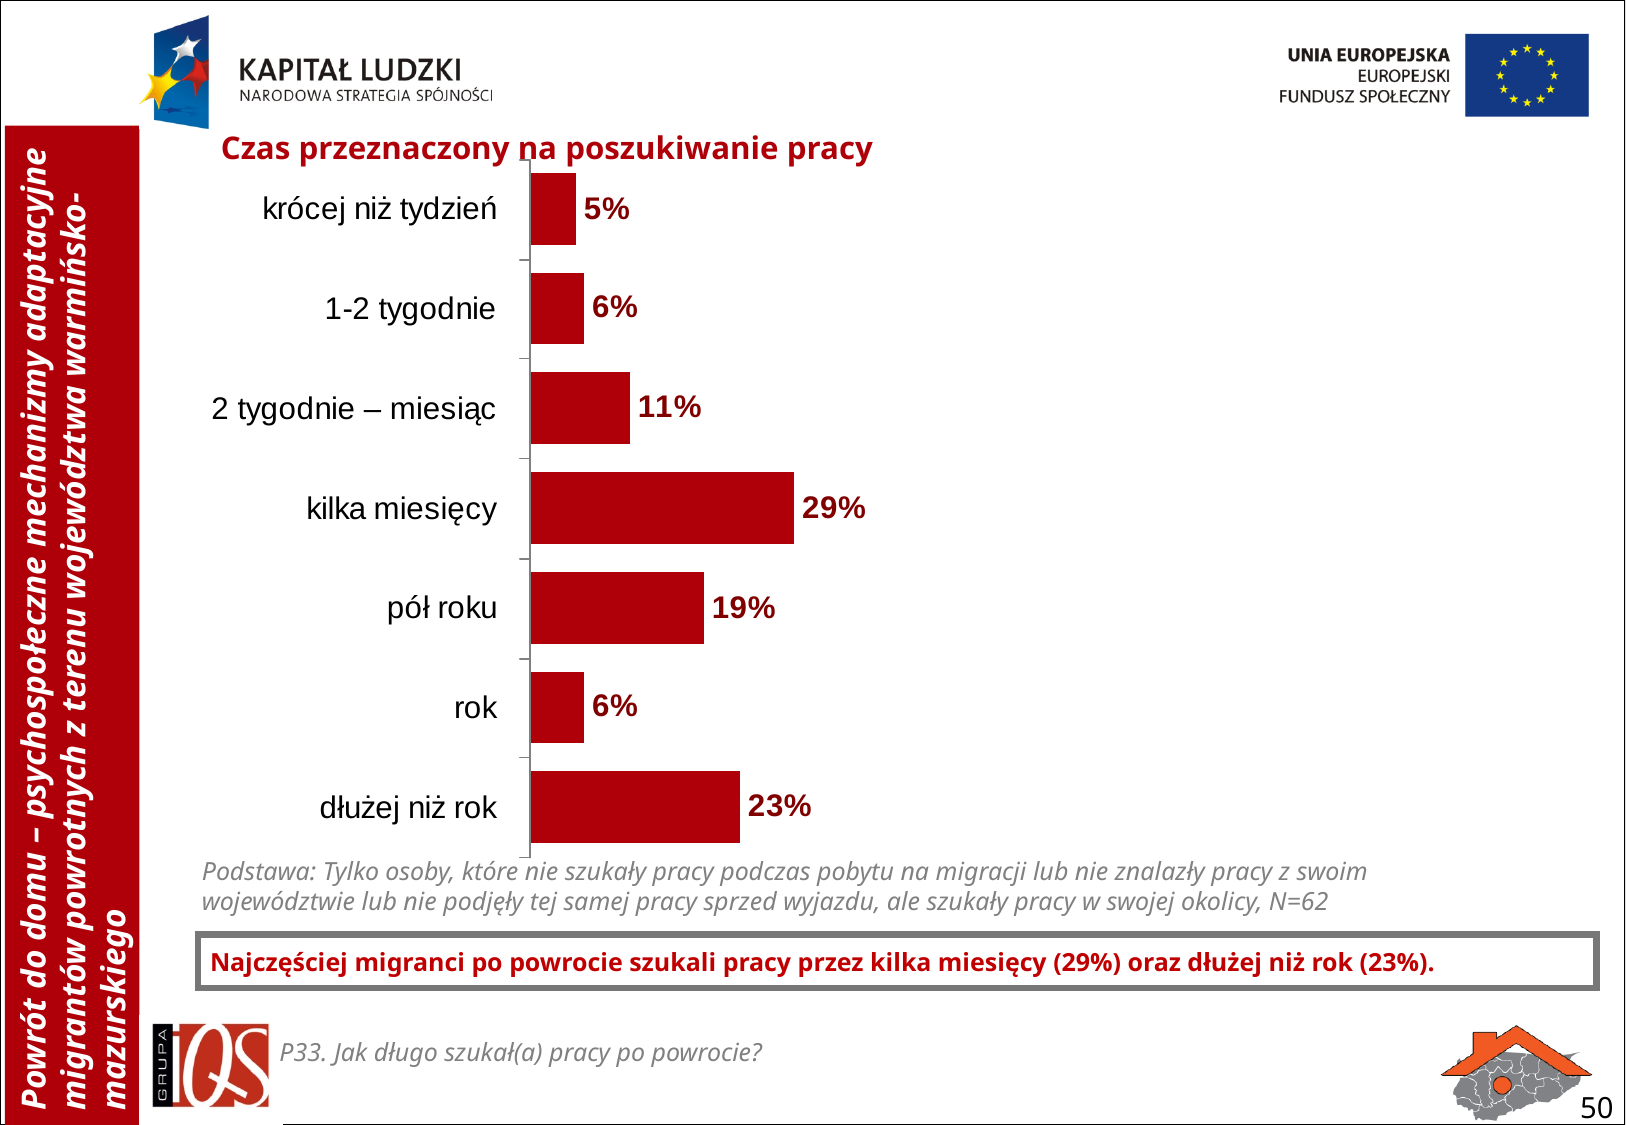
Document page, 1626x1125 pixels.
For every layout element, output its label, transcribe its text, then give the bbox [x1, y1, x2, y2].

text_box Czas przeznaczony na poszukiwanie pracy [214, 128, 1481, 167]
picture [1250, 7, 1617, 143]
picture [1438, 1023, 1594, 1082]
text_box Najczęściej migranci po powrocie szukali pracy przez kilka miesięcy (29%) oraz dłużej niż rok (23%). [198, 934, 1597, 989]
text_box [191, 151, 1451, 876]
picture [139, 15, 492, 129]
picture [139, 1015, 283, 1125]
text_box Podstawa: Tylko osoby, które nie szukały pracy podczas pobytu na migracji lub nie znalazły pracy z swoim województwie lub nie podjęły tej samej pracy sprzed wyjazdu, ale szukały pracy w swojej okolicy, N=62 [196, 855, 1474, 916]
slide_number 50 [1249, 1082, 1625, 1125]
text_box P33. Jak długo szukał(a) pracy po powrocie? [273, 1036, 1446, 1067]
